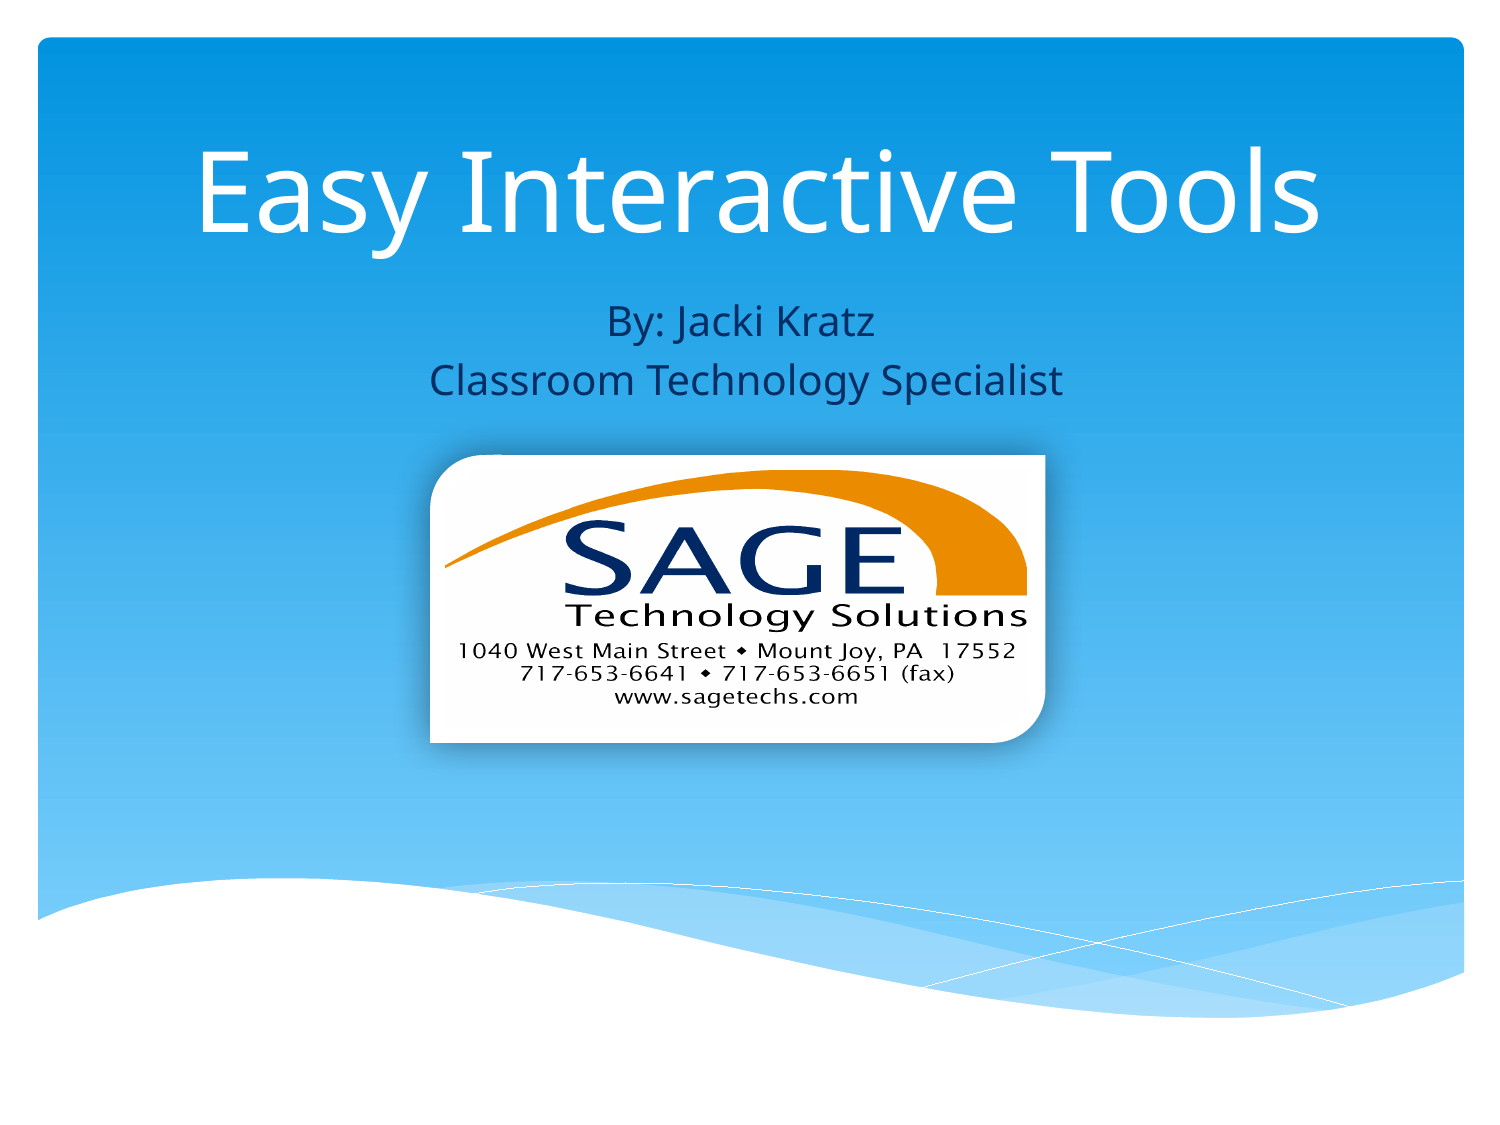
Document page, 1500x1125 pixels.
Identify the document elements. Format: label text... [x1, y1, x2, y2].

subtitle By: Jacki Kratz Classroom Technology Specialist [221, 287, 1272, 475]
picture [437, 462, 1039, 736]
title Easy Interactive Tools [121, 112, 1397, 263]
